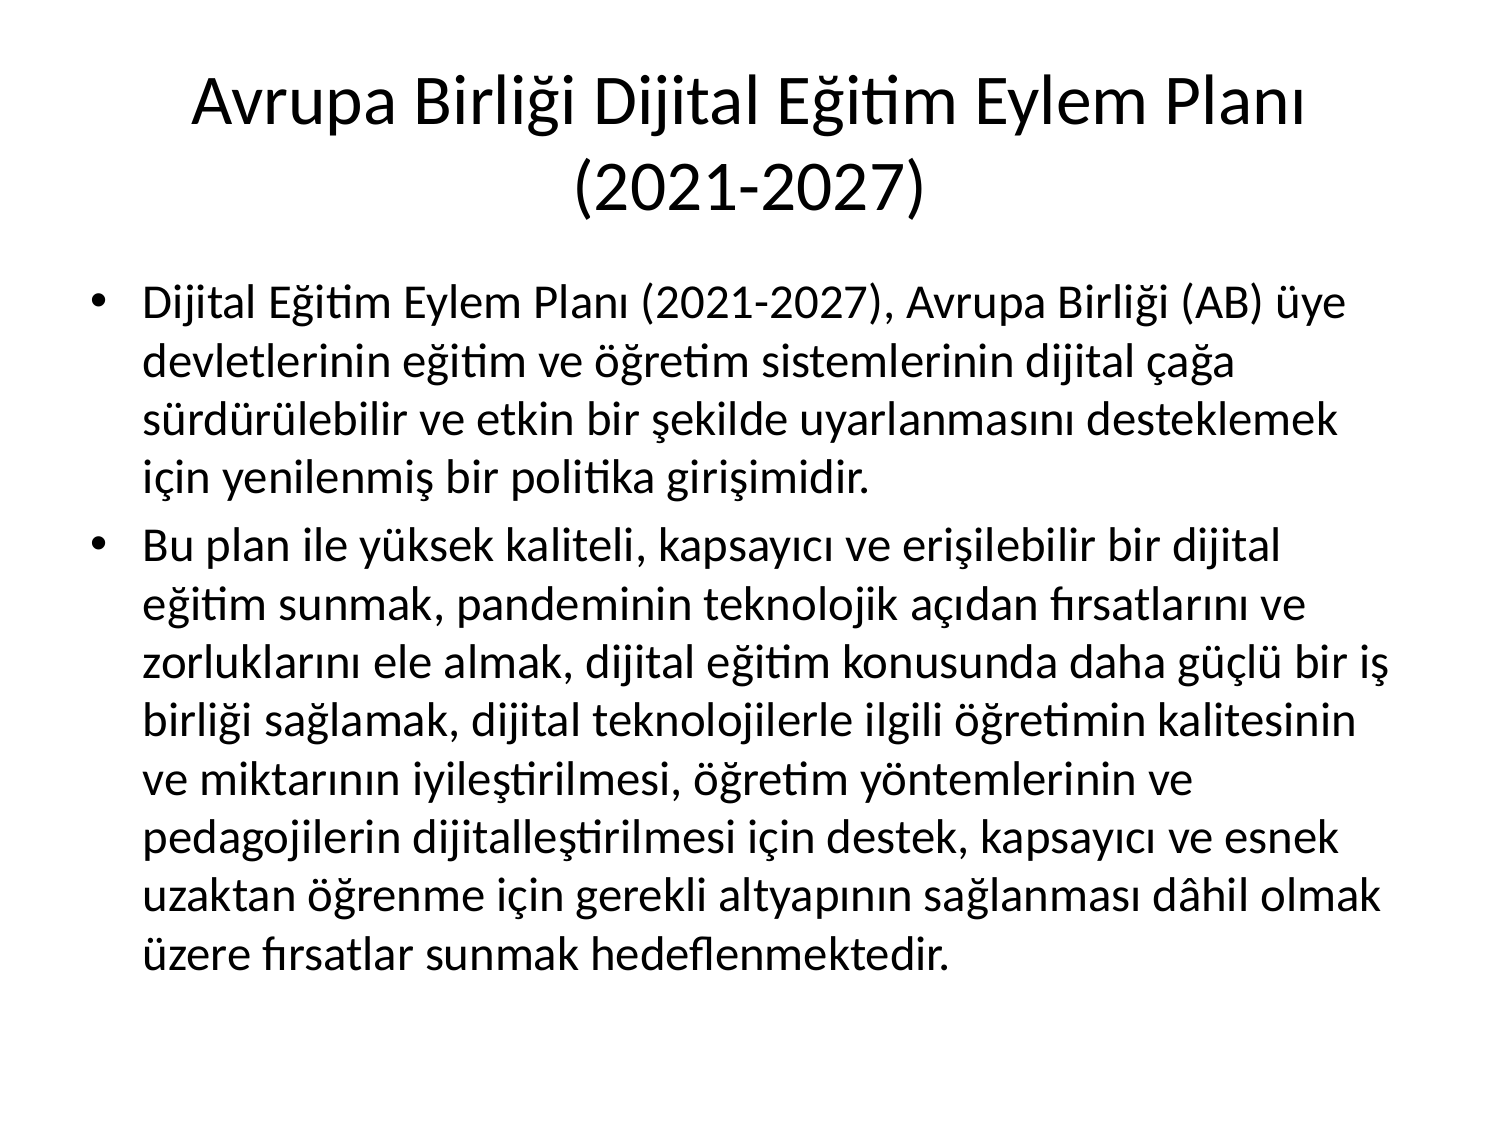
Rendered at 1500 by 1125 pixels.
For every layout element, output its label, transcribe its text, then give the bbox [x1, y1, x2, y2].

title Avrupa Birliği Dijital Eğitim Eylem Planı (2021-2027) [75, 45, 1425, 233]
list Dijital Eğitim Eylem Planı (2021-2027), Avrupa Birliği (AB) üye devletlerinin eğitim ve öğretim sistemlerinin dijital çağa sürdürülebilir ve etkin bir şekilde uyarlanmasını desteklemek için yenilenmiş bir politika girişimidir. Bu plan ile yüksek kaliteli, kapsayıcı ve erişilebilir bir dijital eğitim sunmak, pandeminin teknolojik açıdan fırsatlarını ve zorluklarını ele almak, dijital eğitim konusunda daha güçlü bir iş birliği sağlamak, dijital teknolojilerle ilgili öğretimin kalitesinin ve miktarının iyileştirilmesi, öğretim yöntemlerinin ve pedagojilerin dijitalleştirilmesi için destek, kapsayıcı ve esnek uzaktan öğrenme için gerekli altyapının sağlanması dâhil olmak üzere fırsatlar sunmak hedeflenmektedir. [75, 262, 1425, 1005]
